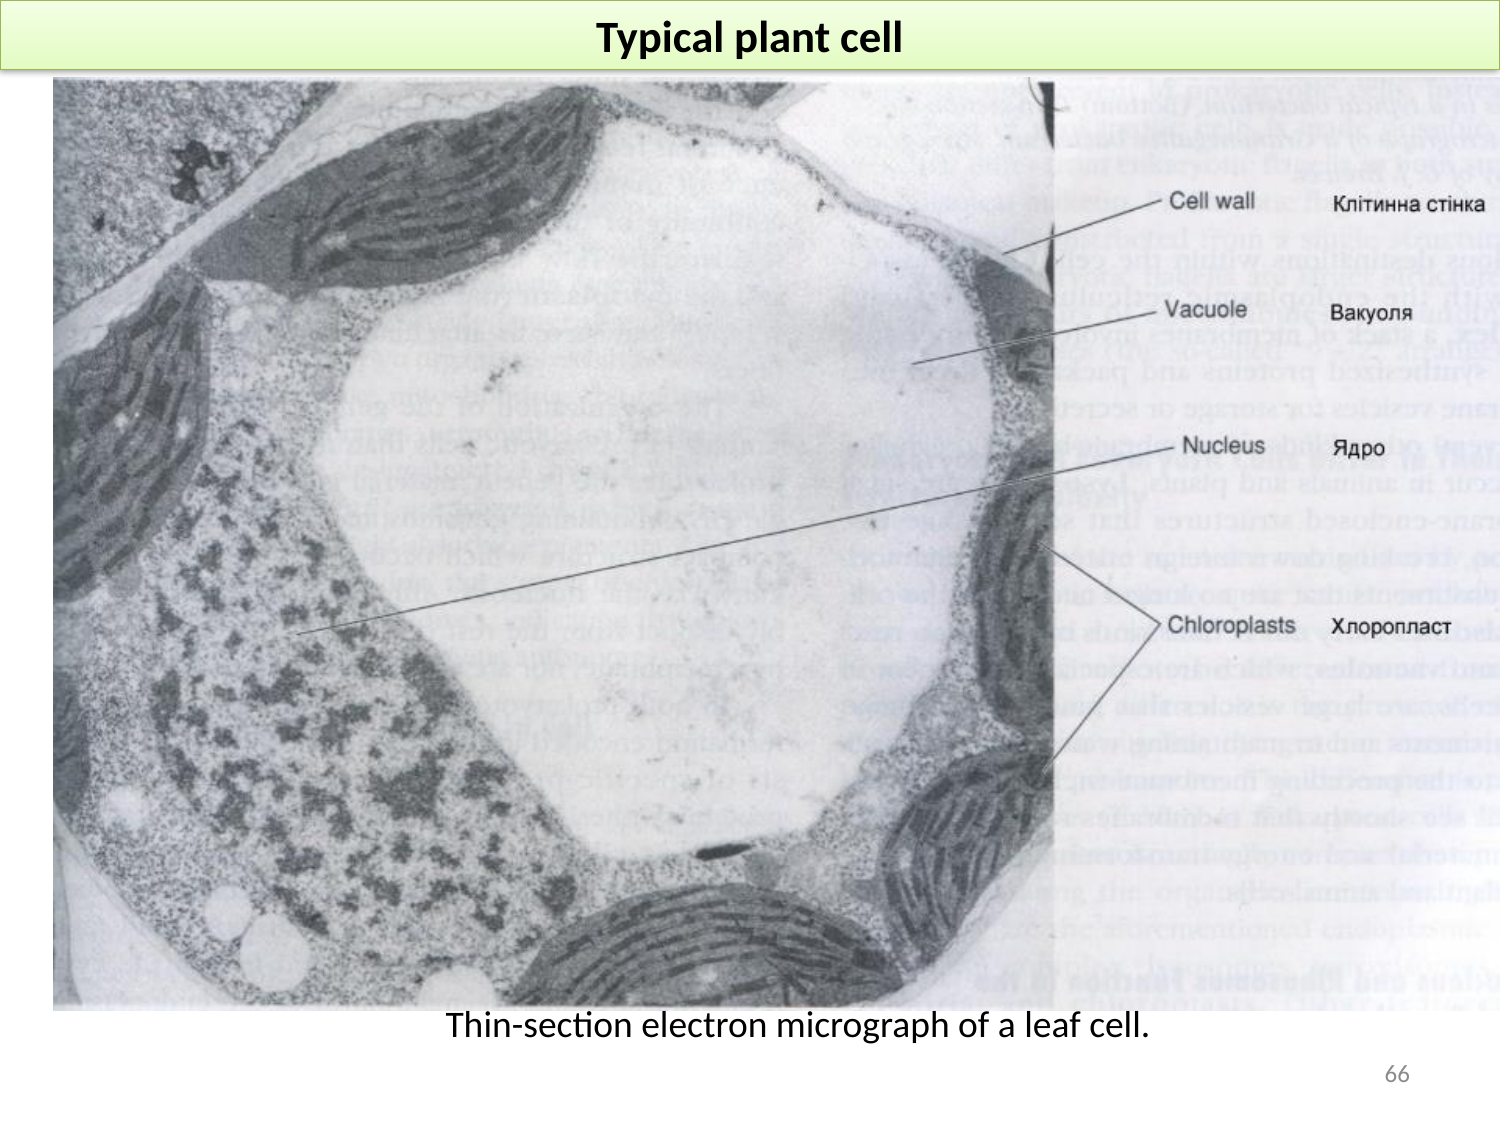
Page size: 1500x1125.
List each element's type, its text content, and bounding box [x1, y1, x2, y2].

title Typical plant cell [0, 0, 1500, 70]
picture [52, 77, 1500, 1011]
list Thin-section electron micrograph of a leaf cell. [348, 1017, 1249, 1125]
slide_number 66 [1074, 1042, 1425, 1103]
